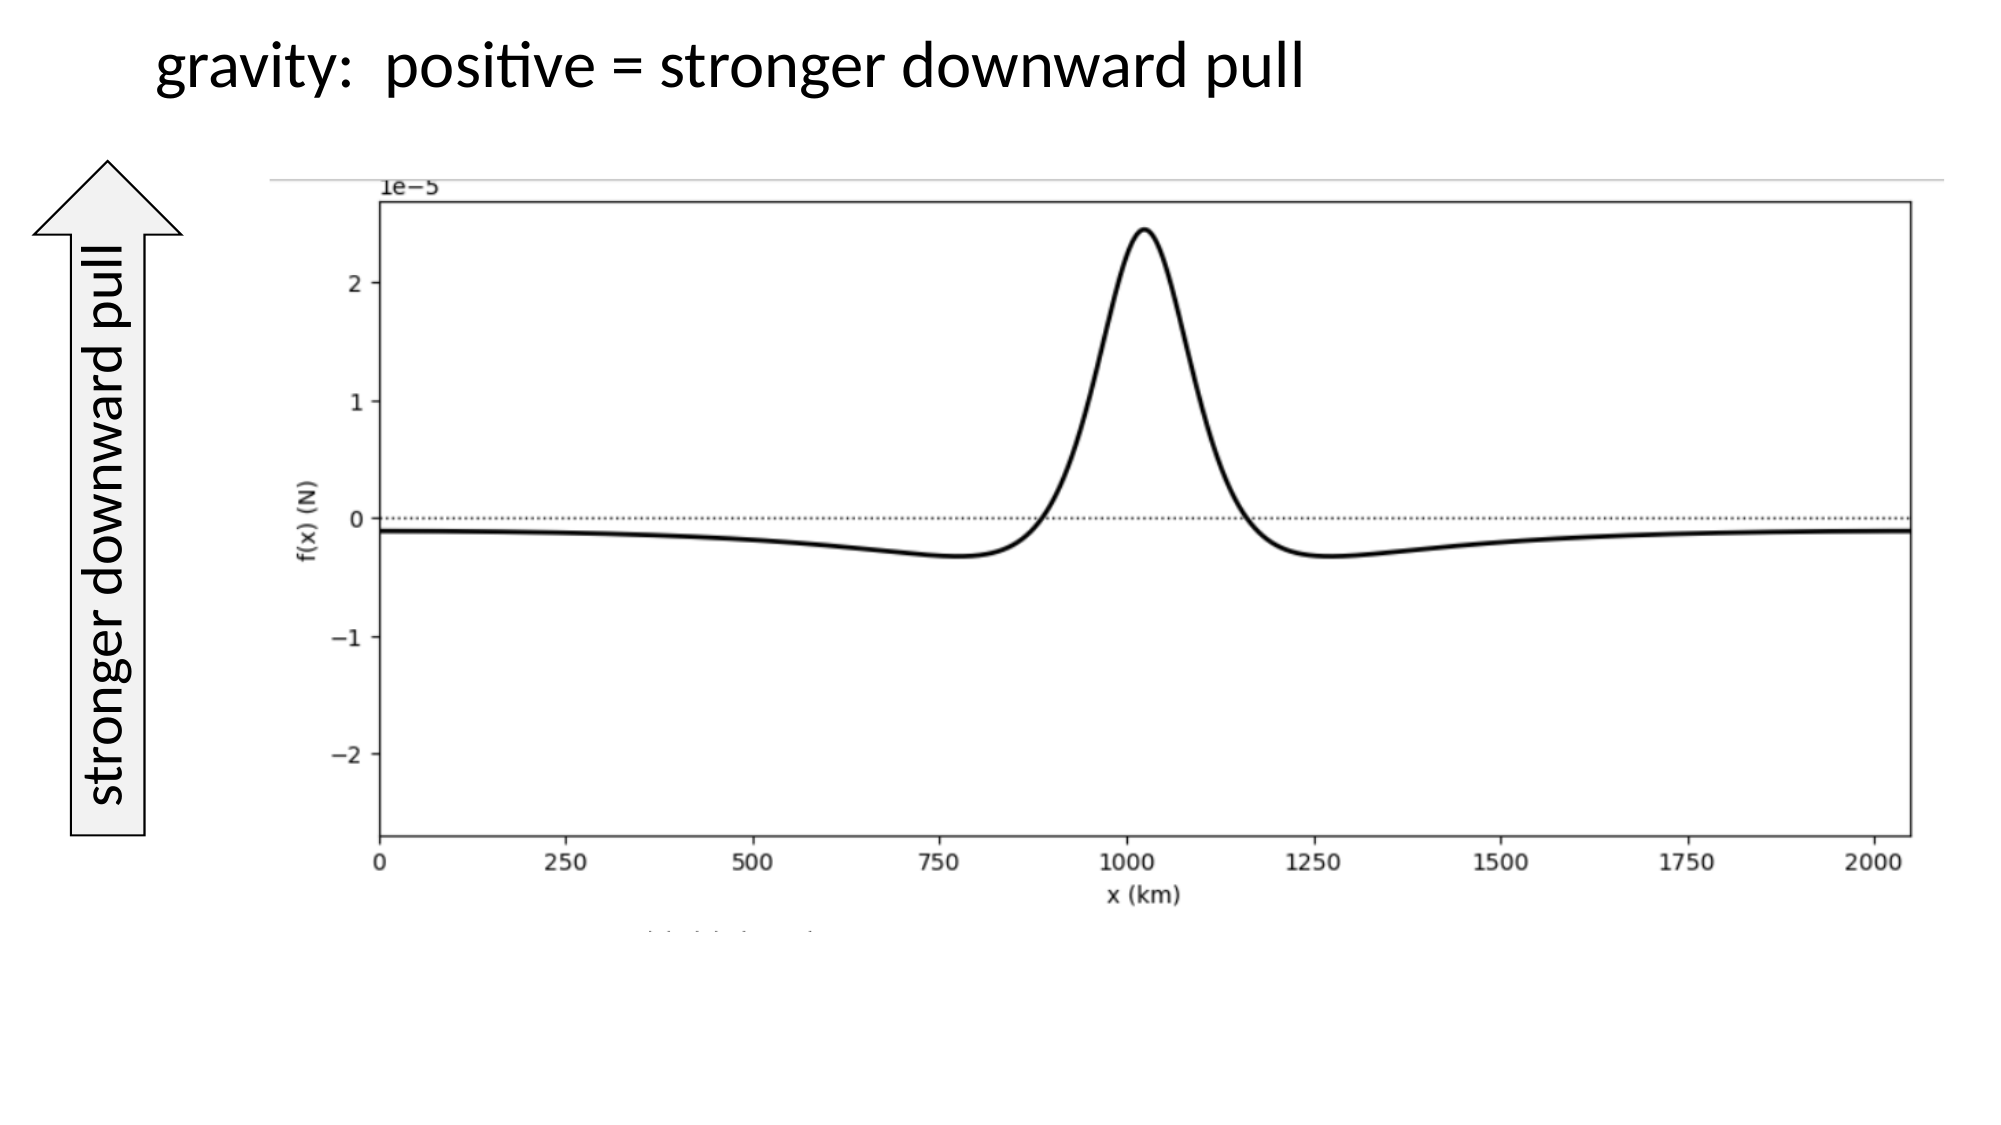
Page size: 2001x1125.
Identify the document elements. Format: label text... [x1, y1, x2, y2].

picture [269, 172, 1945, 932]
text_box [69, 192, 184, 837]
text_box [31, 212, 55, 236]
text_box stronger downward pull [55, 134, 141, 823]
text_box gravity: positive = stronger downward pull [140, 13, 1322, 109]
